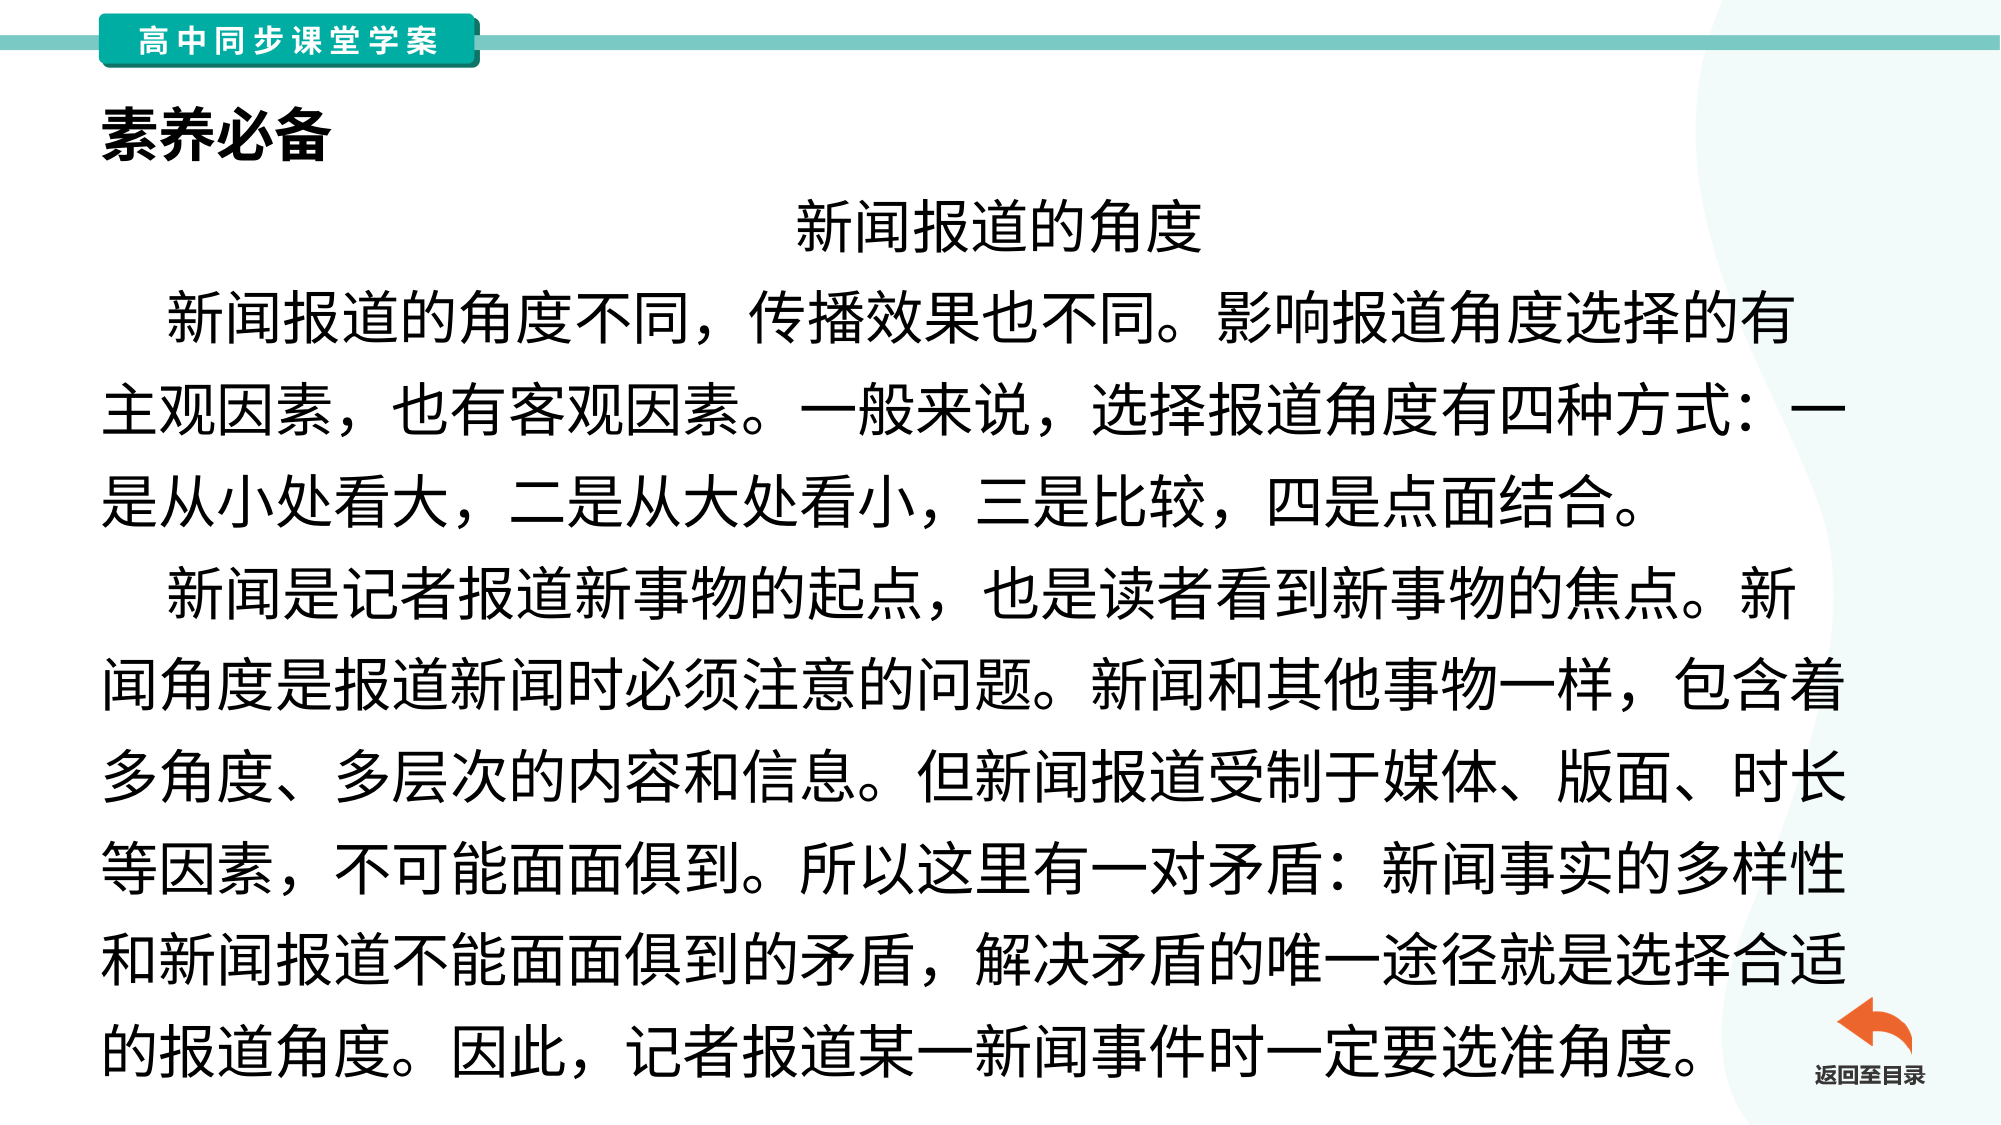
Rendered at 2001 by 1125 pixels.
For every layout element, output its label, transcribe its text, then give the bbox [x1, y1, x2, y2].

text_box 素养必备 新闻报道的角度 新闻报道的角度不同，传播效果也不同。影响报道角度选择的有 主观因素，也有客观因素。一般来说，选择报道角度有四种方式：一 是从小处看大，二是从大处看小，三是比较，四是点面结合。 新闻是记者报道新事物的起点，也是读者看到新事物的焦点。新 闻角度是报道新闻时必须注意的问题。新闻和其他事物一样，包含着 多角度、多层次的内容和信息。但新闻报道受制于媒体、版面、时长 等因素，不可能面面俱到。所以这里有一对矛盾：新闻事实的多样性 和新闻报道不能面面俱到的矛盾，解决矛盾的唯一途径就是选择合适 的报道角度。因此，记者报道某一新闻事件时一定要选准角度。 [100, 76, 1899, 1085]
picture [0, 0, 2000, 1125]
